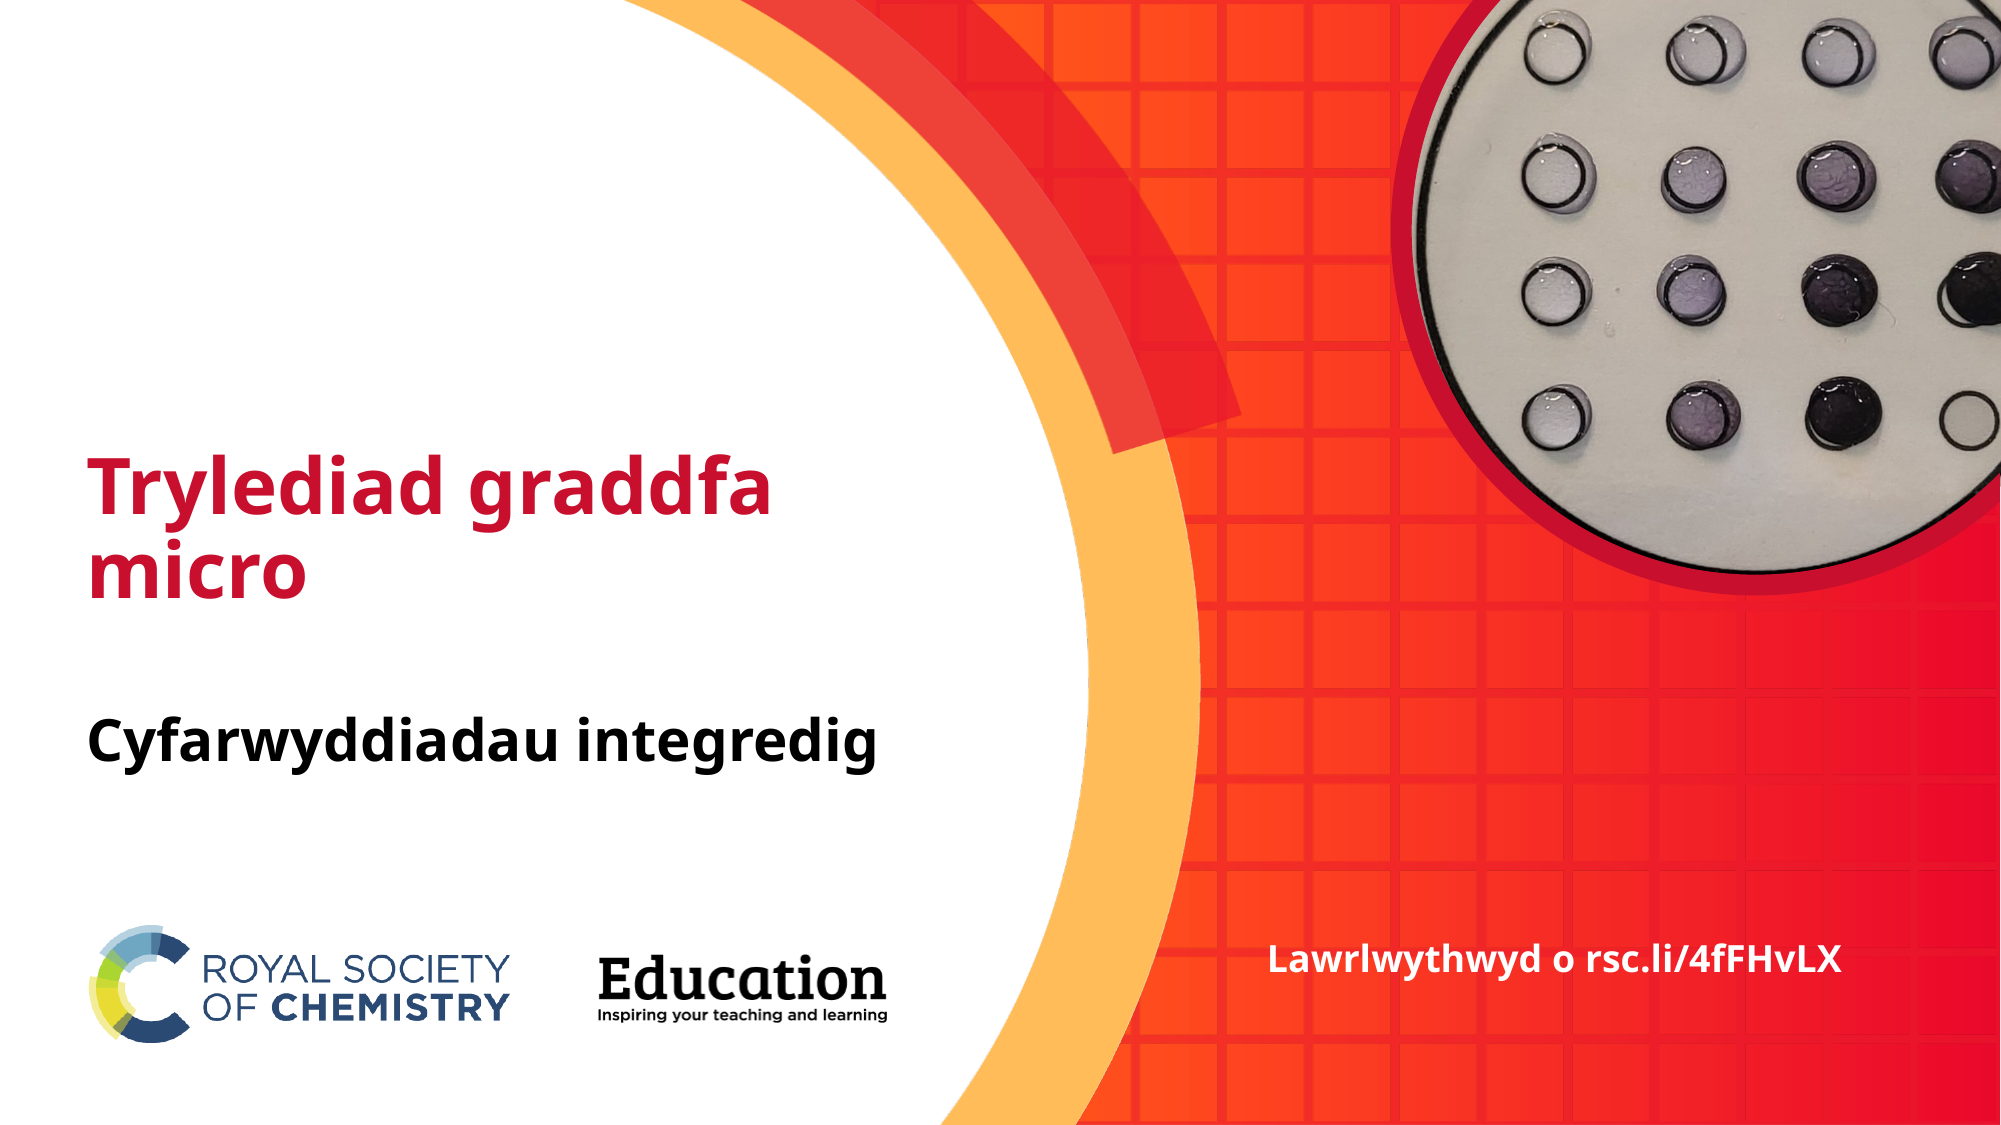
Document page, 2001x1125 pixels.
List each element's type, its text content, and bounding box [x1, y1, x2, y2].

picture [0, 0, 2001, 1125]
title Trylediad graddfa micro Cyfarwyddiadau integredig [86, 446, 1018, 849]
